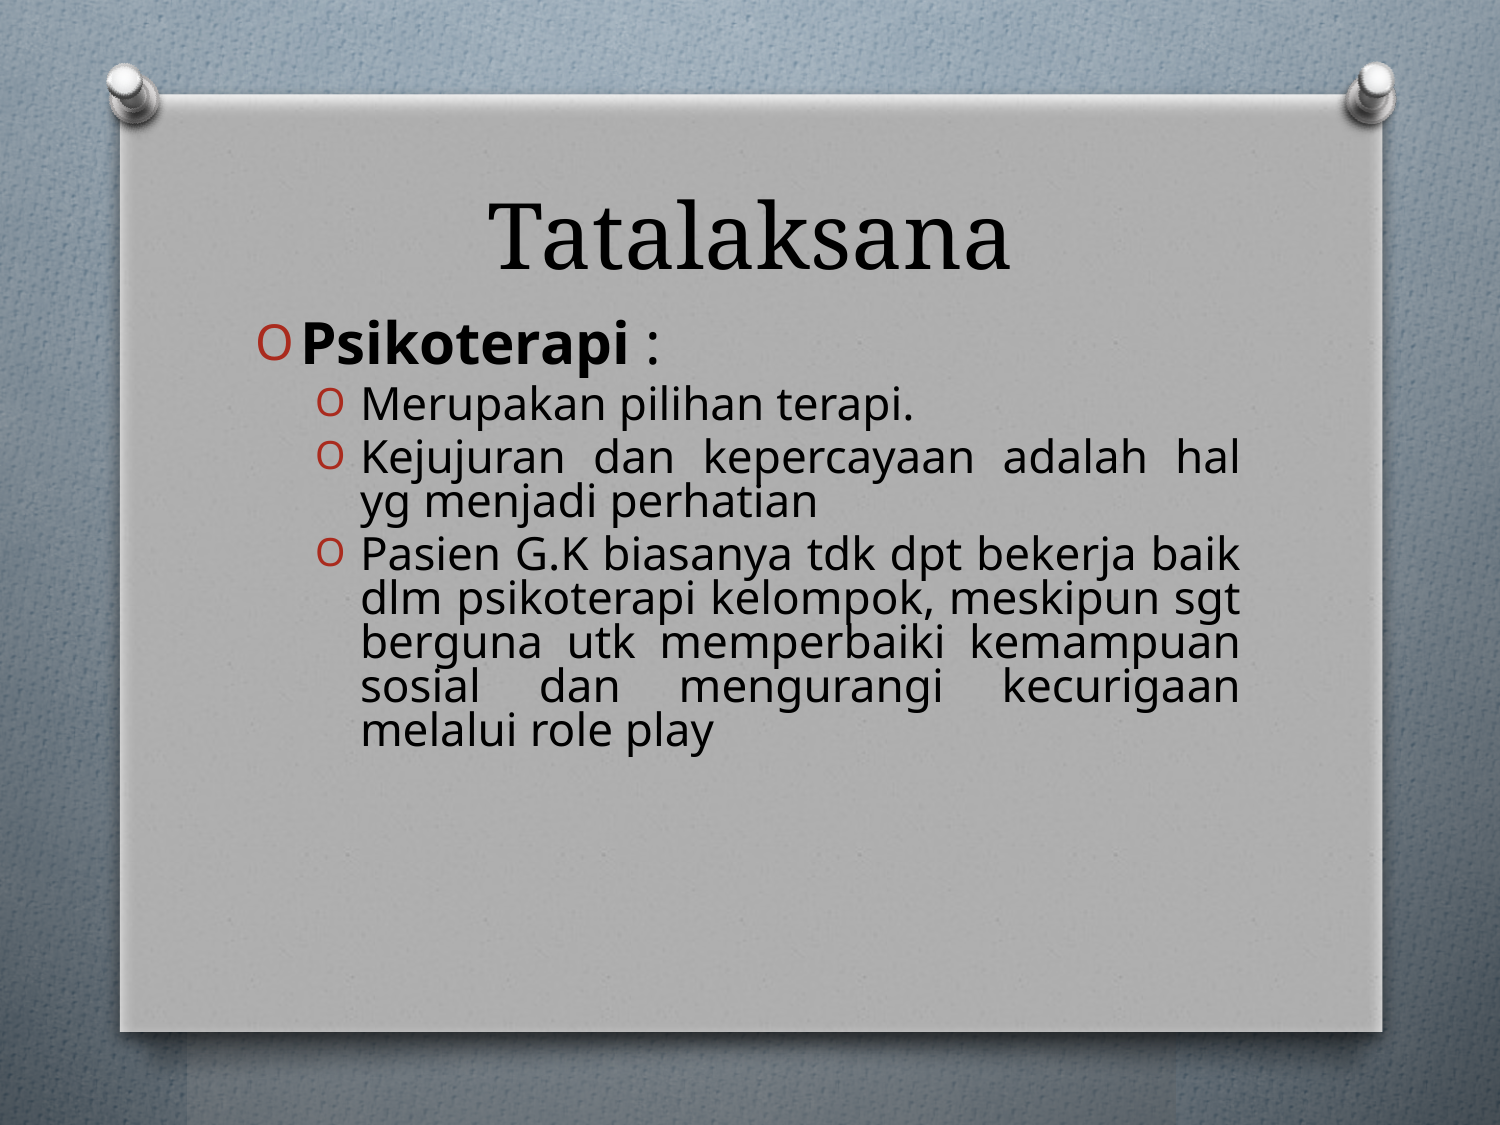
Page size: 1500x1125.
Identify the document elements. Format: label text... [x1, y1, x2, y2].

title Tatalaksana [179, 134, 1323, 332]
list Psikoterapi : Merupakan pilihan terapi. Kejujuran dan kepercayaan adalah hal yg menjadi perhatian Pasien G.K biasanya tdk dpt bekerja baik dlm psikoterapi kelompok, meskipun sgt berguna utk memperbaiki kemampuan sosial dan mengurangi kecurigaan melalui role play [240, 312, 1257, 939]
picture [1317, 35, 1439, 156]
picture [75, 29, 198, 153]
